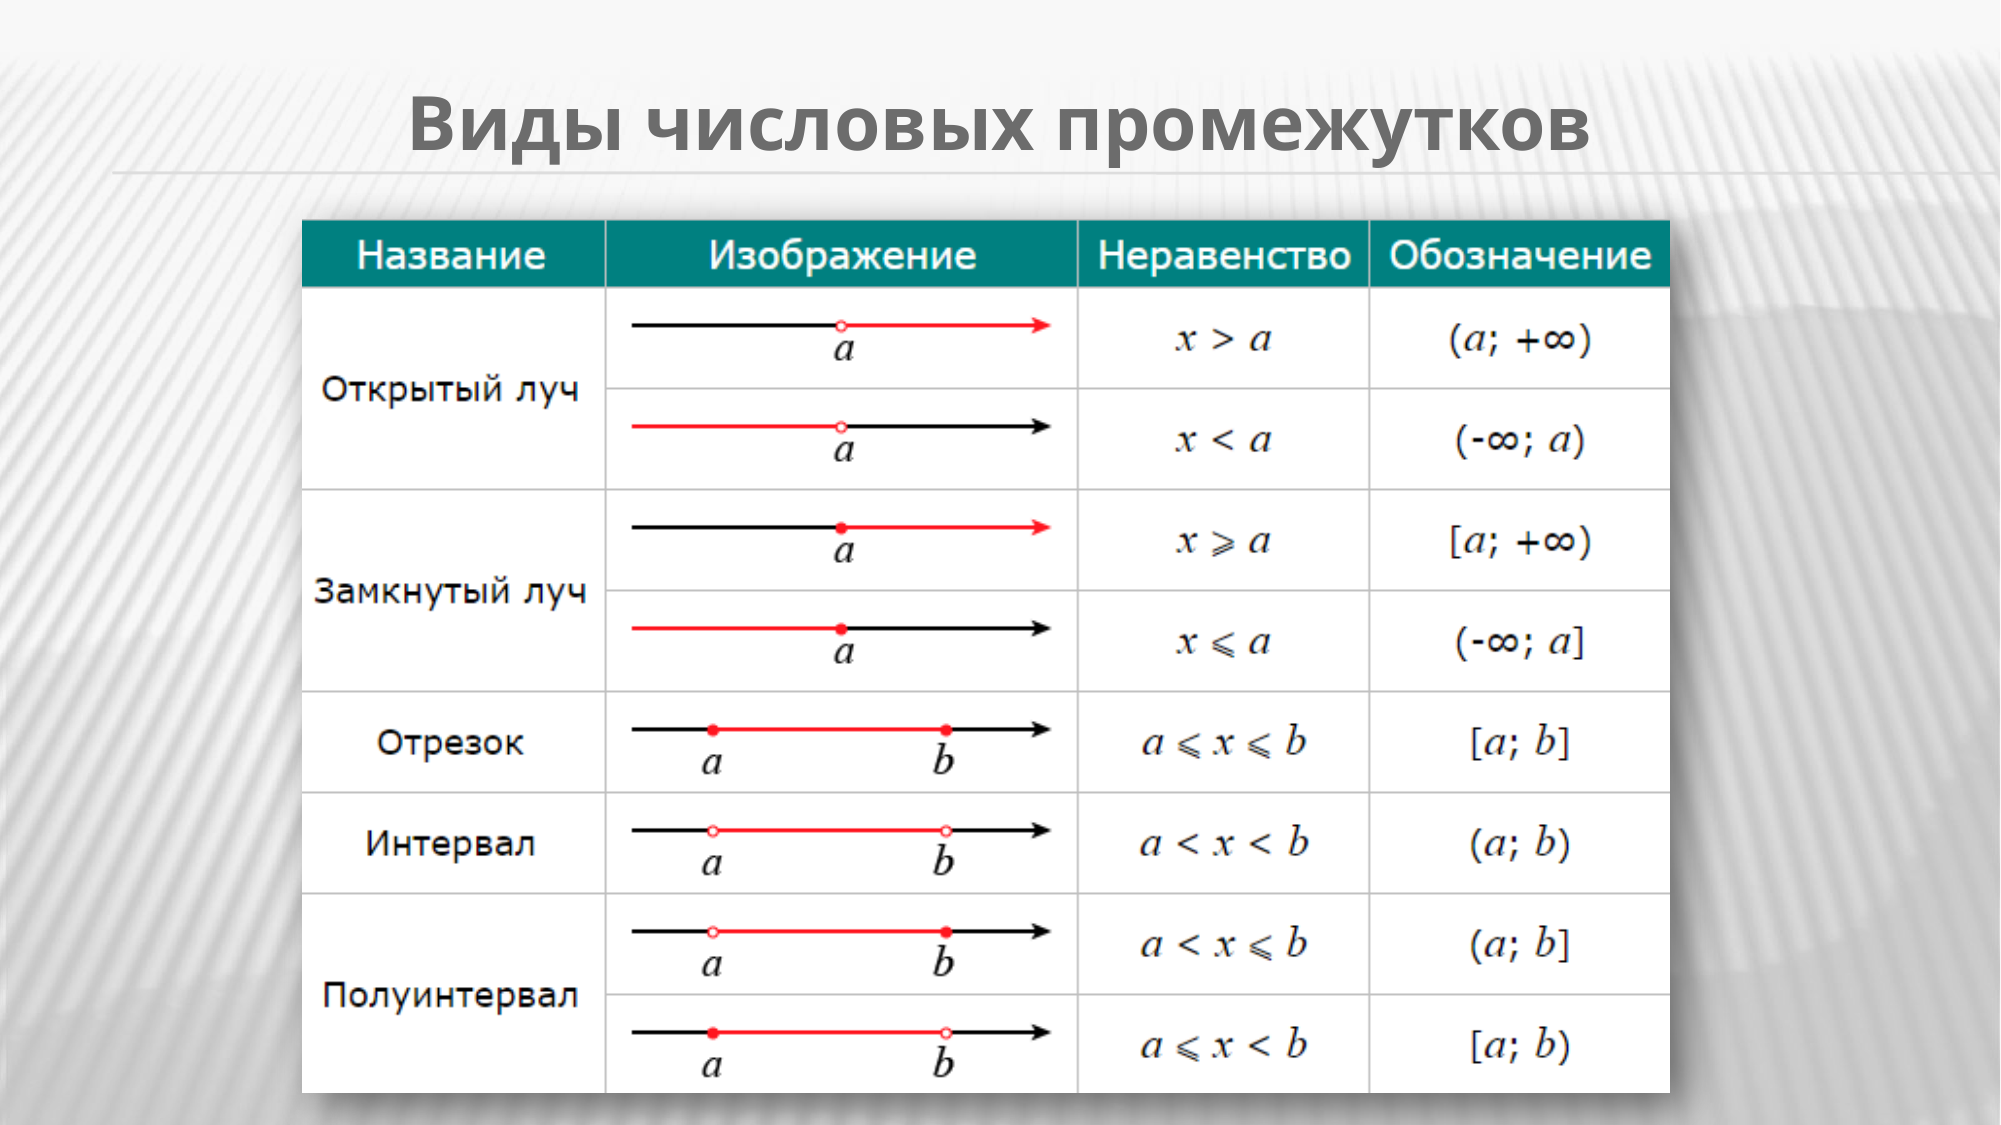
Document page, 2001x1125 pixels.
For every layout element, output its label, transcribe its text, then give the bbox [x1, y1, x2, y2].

title Виды числовых промежутков [50, 51, 1951, 190]
picture [302, 218, 1670, 1093]
